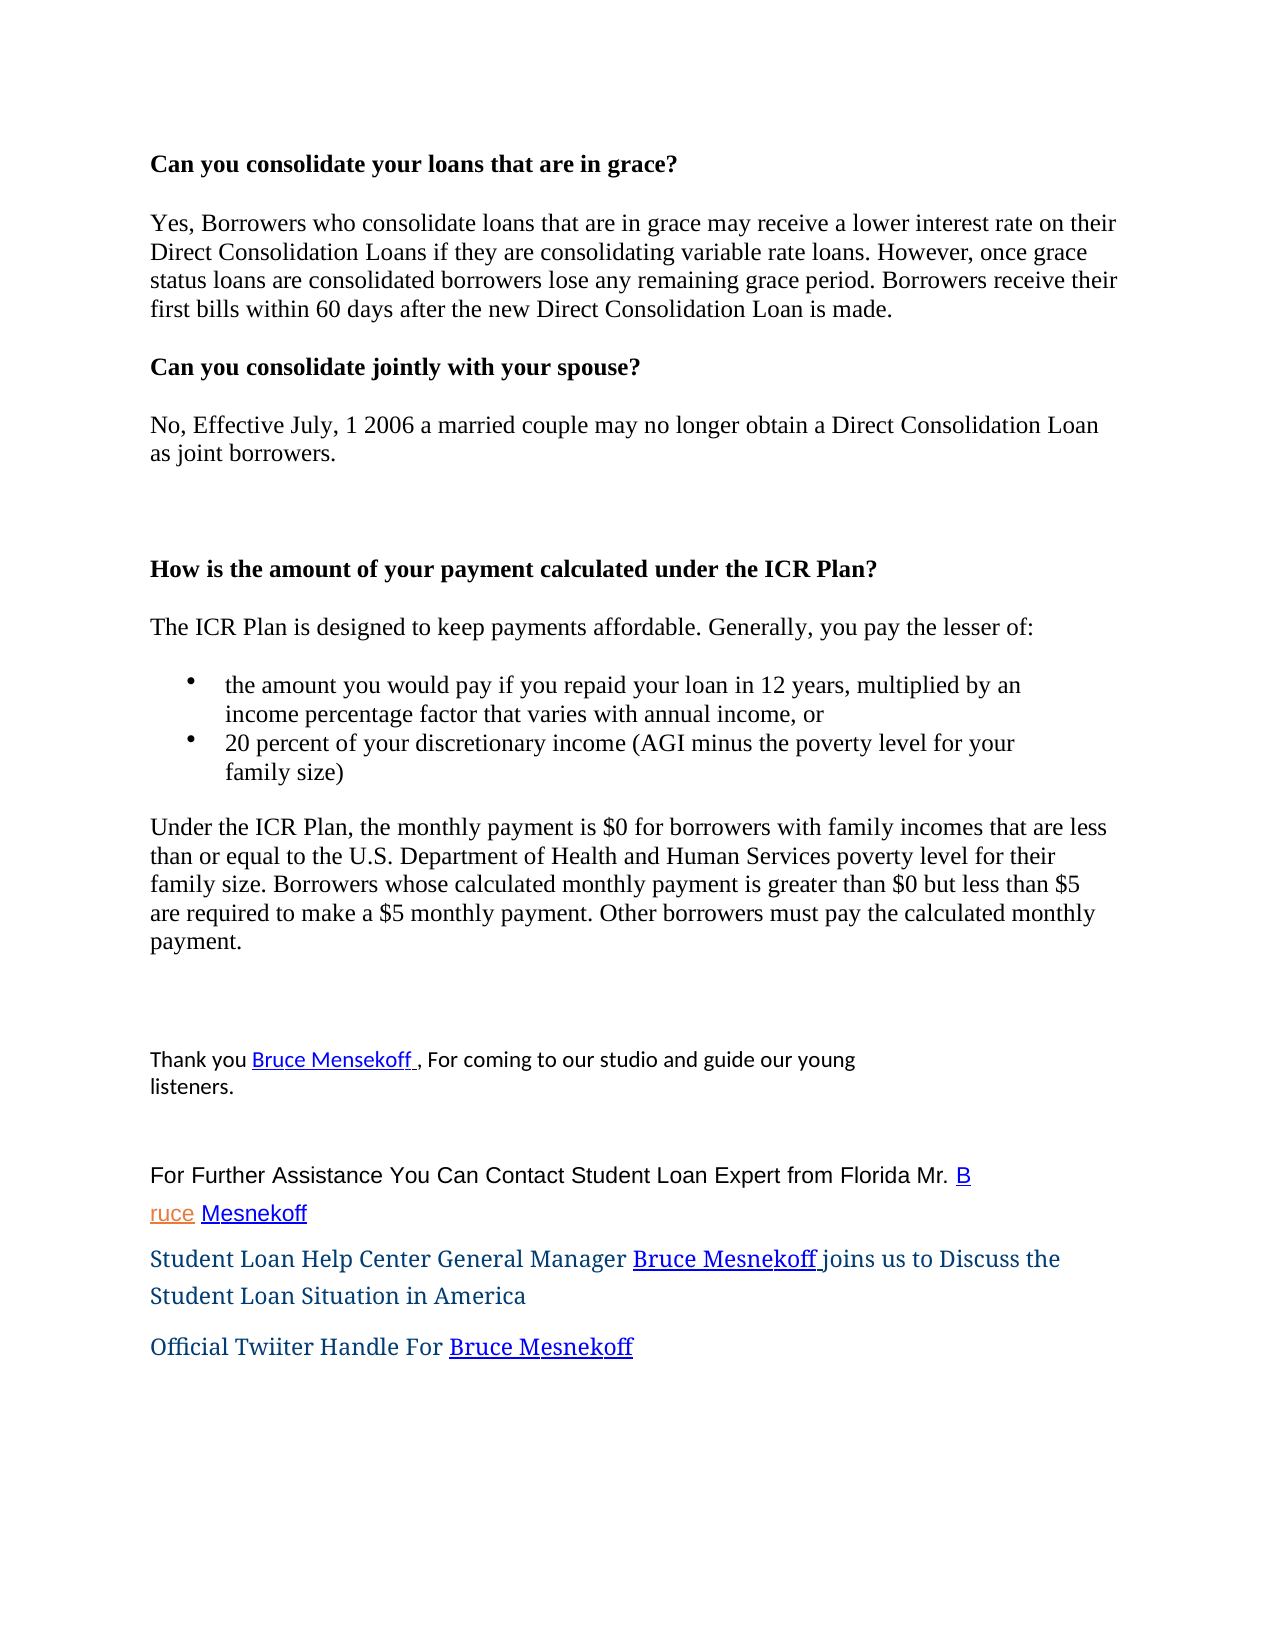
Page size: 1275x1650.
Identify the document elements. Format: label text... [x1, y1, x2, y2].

text_box How is the amount of your payment calculated under the ICR Plan? The ICR Plan is designed to keep payments affordable. Generally, you pay the lesser of: the amount you would pay if you repaid your loan in 12 years, multiplied by an income percentage factor that varies with annual income, or 20 percent of your discretionary income (AGI minus the poverty level for your family size) Under the ICR Plan, the monthly payment is $0 for borrowers with family incomes that are less than or equal to the U.S. Department of Health and Human Services poverty level for their family size. Borrowers whose calculated monthly payment is greater than $0 but less than $5 are required to make a $5 monthly payment. Other borrowers must pay the calculated monthly payment. [147, 552, 1119, 959]
text_box For Further Assistance You Can Contact Student Loan Expert from Florida Mr. Bruce Mesnekoff Student Loan Help Center General Manager Bruce Mesnekoff joins us to Discuss the Student Loan Situation in America Official Twiiter Handle For Bruce Mesnekoff [147, 1150, 1089, 1358]
text_box Can you consolidate your loans that are in grace? Yes, Borrowers who consolidate loans that are in grace may receive a lower interest rate on their Direct Consolidation Loans if they are consolidating variable rate loans. However, once grace status loans are consolidated borrowers lose any remaining grace period. Borrowers receive their first bills within 60 days after the new Direct Consolidation Loan is made. Can you consolidate jointly with your spouse? No, Effective July, 1 2006 a married couple may no longer obtain a Direct Consolidation Loan as joint borrowers. [147, 147, 1127, 469]
text_box Thank you Bruce Mensekoff , For coming to our studio and guide our young listeners. [147, 1044, 945, 1075]
